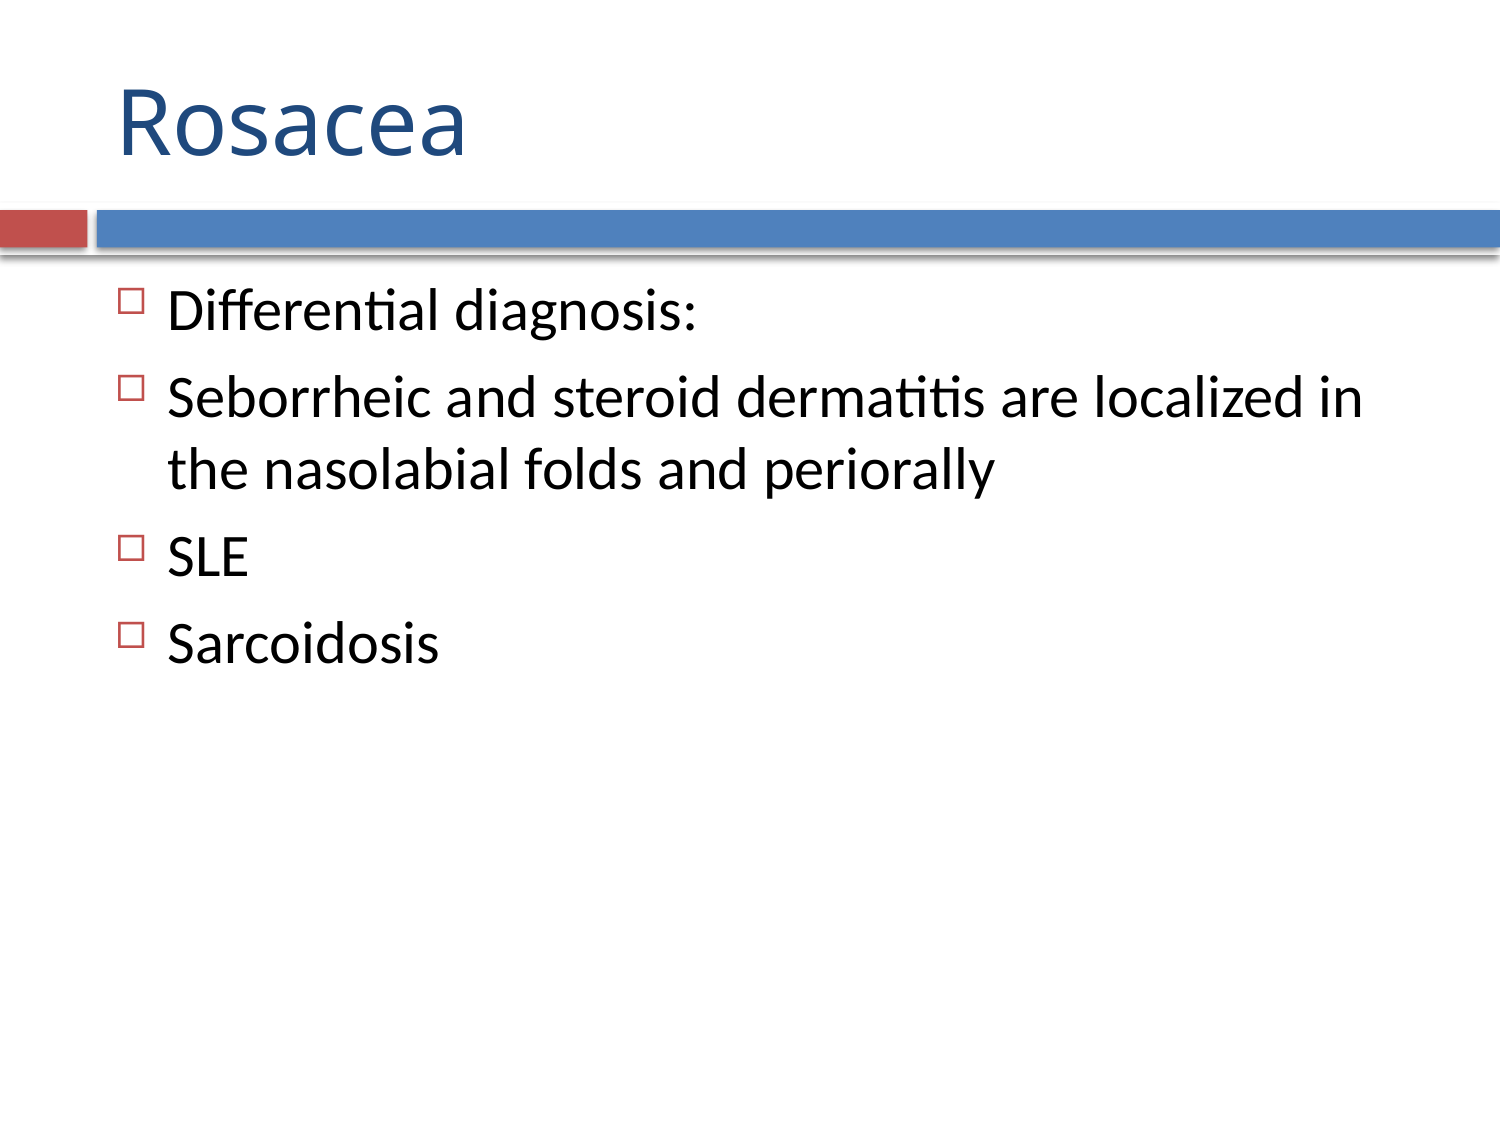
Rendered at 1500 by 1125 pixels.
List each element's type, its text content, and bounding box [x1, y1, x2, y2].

list Differential diagnosis: Seborrheic and steroid dermatitis are localized in the nasolabial folds and periorally SLE Sarcoidosis [100, 262, 1438, 1000]
title Rosacea [100, 37, 1438, 200]
